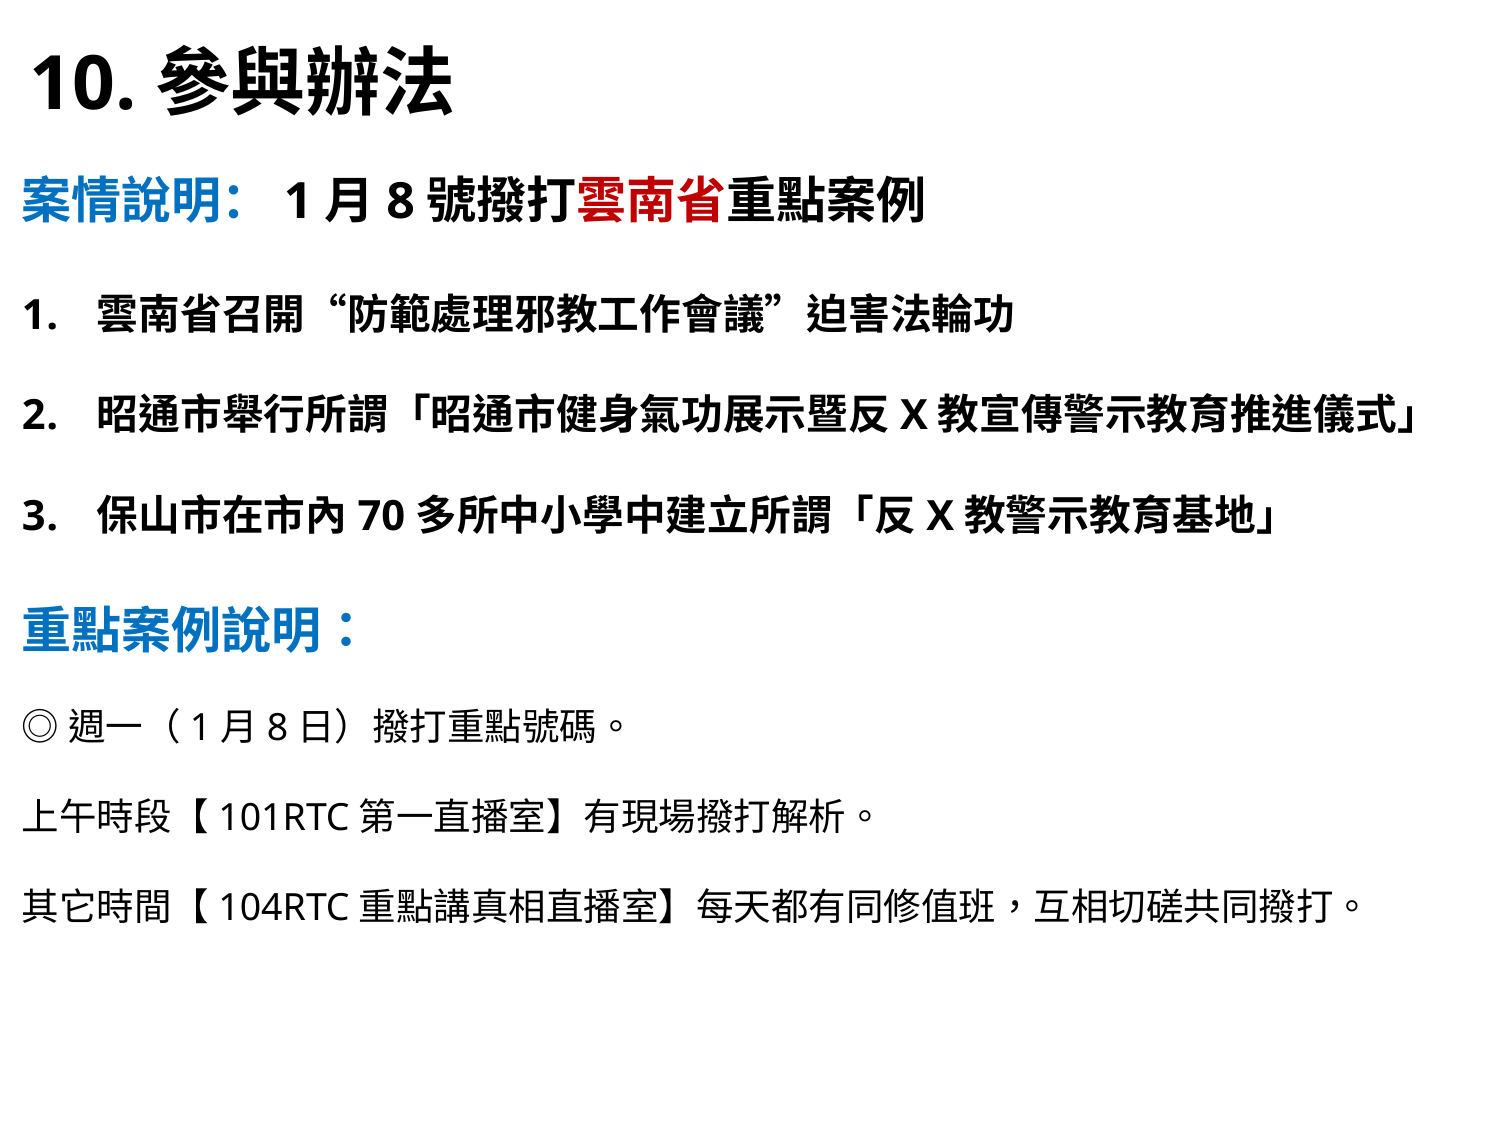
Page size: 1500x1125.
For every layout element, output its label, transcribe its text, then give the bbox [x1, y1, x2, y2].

text_box 10.參與辦法 [22, 27, 463, 132]
text_box 案情說明：1月8號撥打雲南省重點案例 雲南省召開“防範處理邪教工作會議”迫害法輪功 昭通市舉行所謂「昭通市健身氣功展示暨反X教宣傳警示教育推進儀式」 保山市在市內70多所中小學中建立所謂「反X教警示教育基地」 重點案例說明： ◎週一（1月8日）撥打重點號碼。 上午時段【101RTC第一直播室】有現場撥打解析。 其它時間【104RTC重點講真相直播室】每天都有同修值班，互相切磋共同撥打。 [14, 160, 1497, 936]
